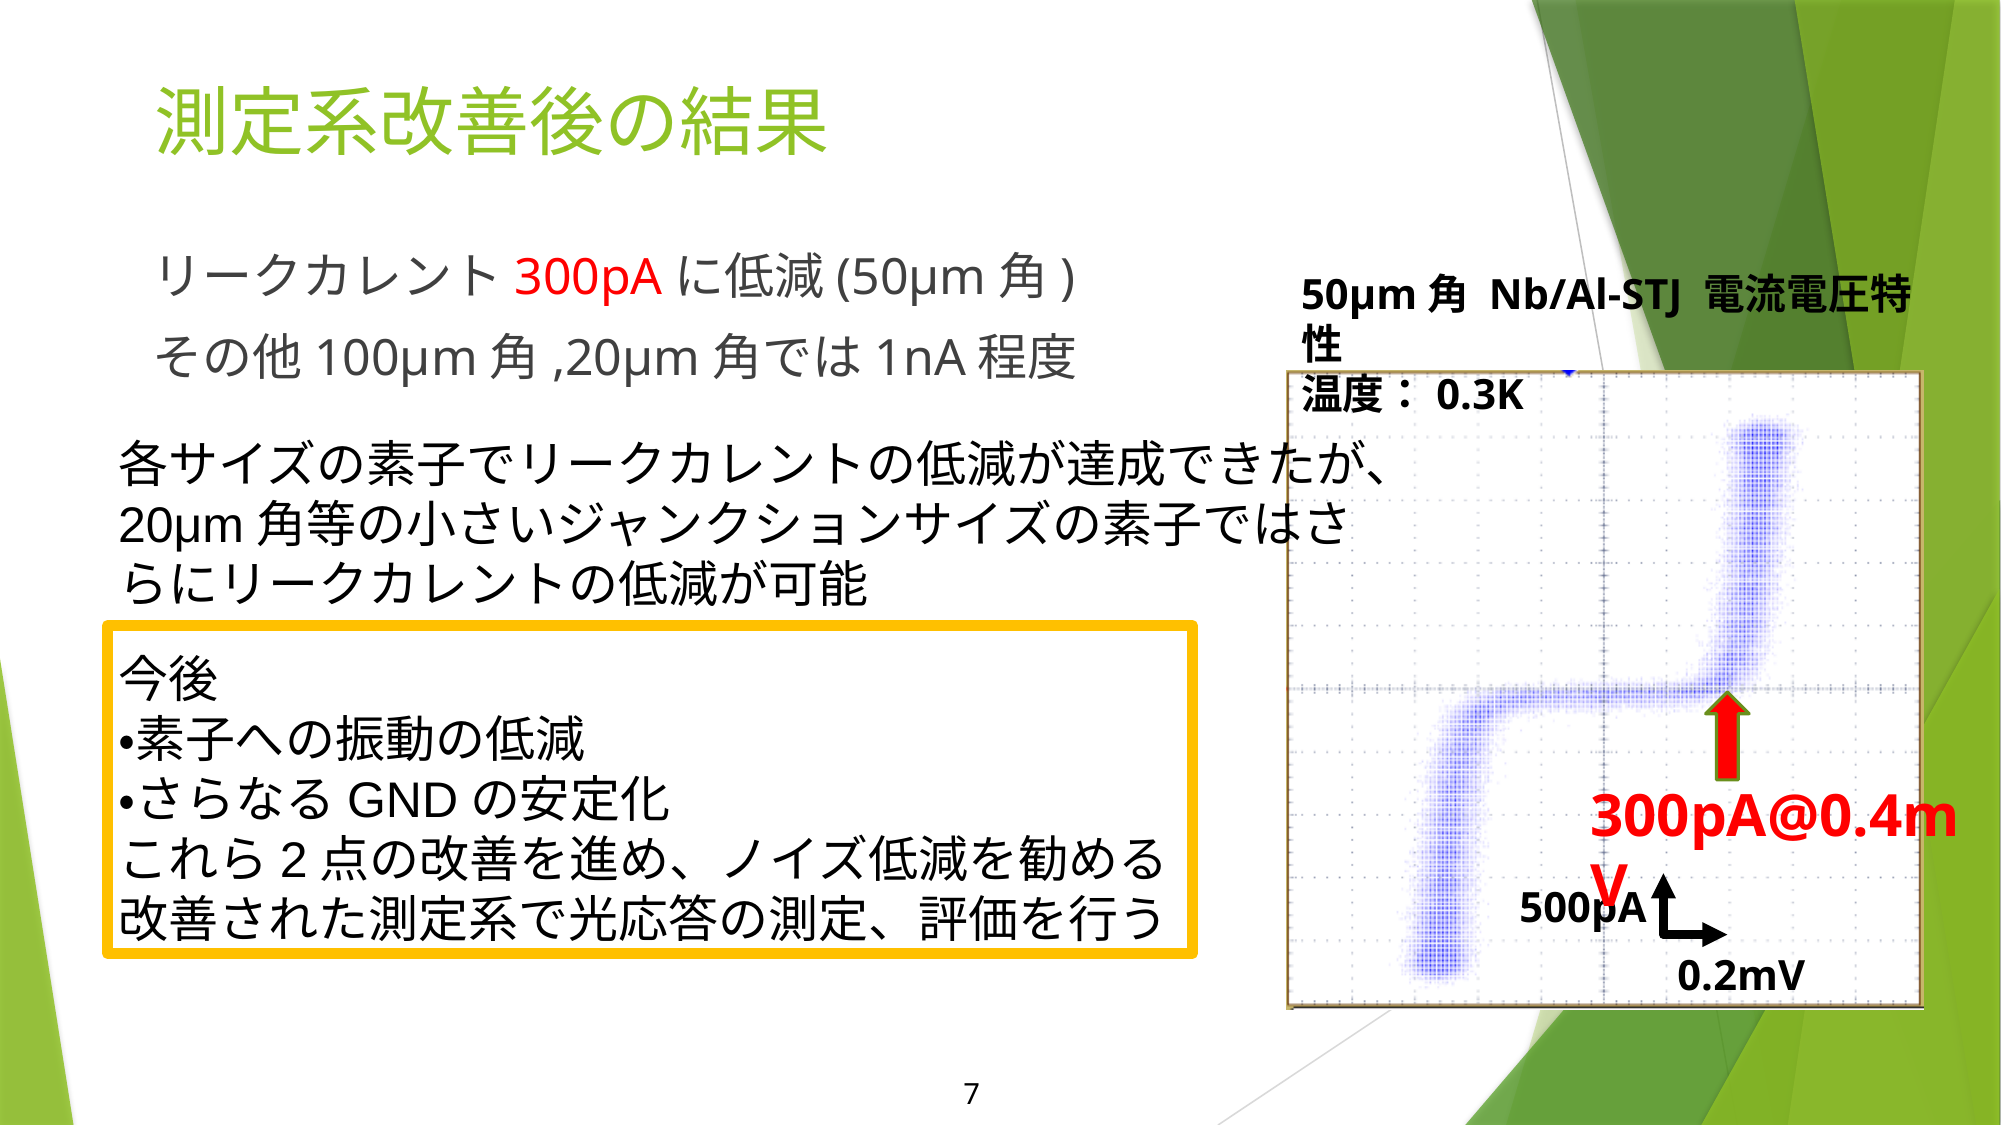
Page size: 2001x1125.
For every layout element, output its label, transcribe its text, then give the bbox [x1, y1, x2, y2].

slide_number 7 [882, 1065, 995, 1125]
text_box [1285, 370, 2000, 1011]
list リークカレント300pAに低減(50μm角) その他100μm角,20μm角では1nA程度 [137, 237, 1158, 424]
text_box 50μm角 Nb/Al-STJ 電流電圧特性 温度：0.3K [1286, 260, 1956, 369]
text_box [102, 424, 1387, 962]
title 測定系改善後の結果 [139, 67, 1865, 285]
